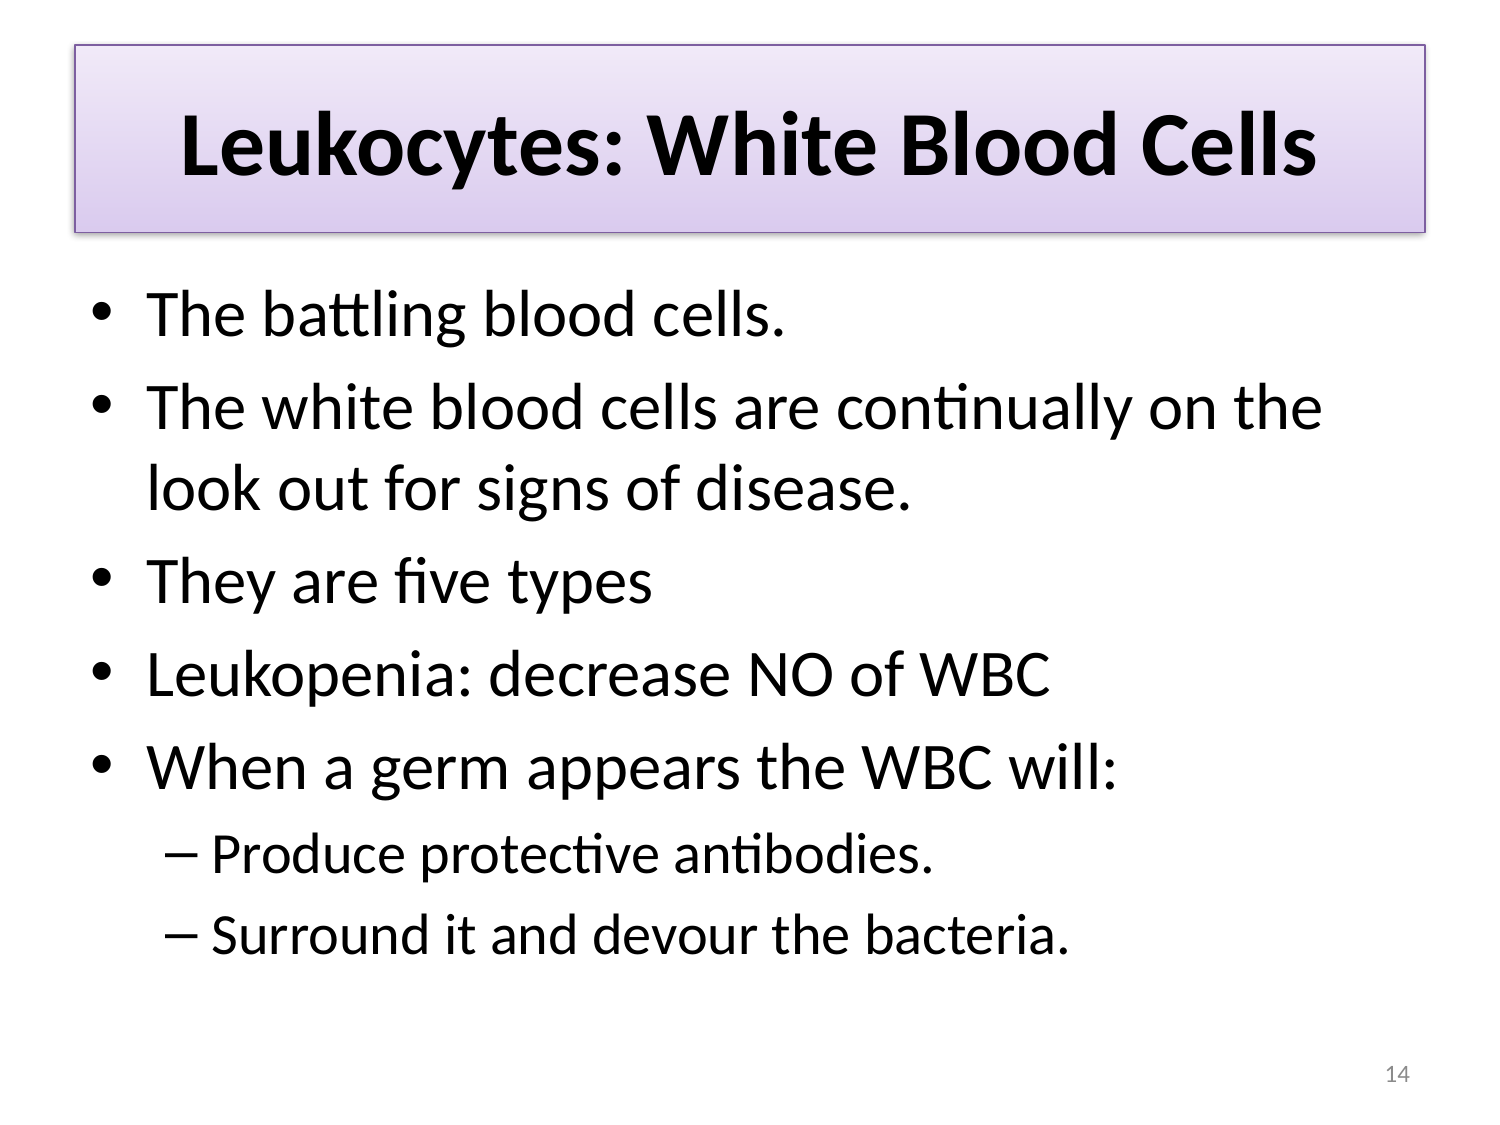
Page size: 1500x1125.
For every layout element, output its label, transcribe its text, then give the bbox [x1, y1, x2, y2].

list The battling blood cells. The white blood cells are continually on the look out for signs of disease. They are five types Leukopenia: decrease NO of WBC When a germ appears the WBC will: Produce protective antibodies. Surround it and devour the bacteria. [75, 262, 1425, 1005]
title Leukocytes: White Blood Cells [74, 44, 1426, 233]
slide_number 14 [1074, 1042, 1425, 1103]
